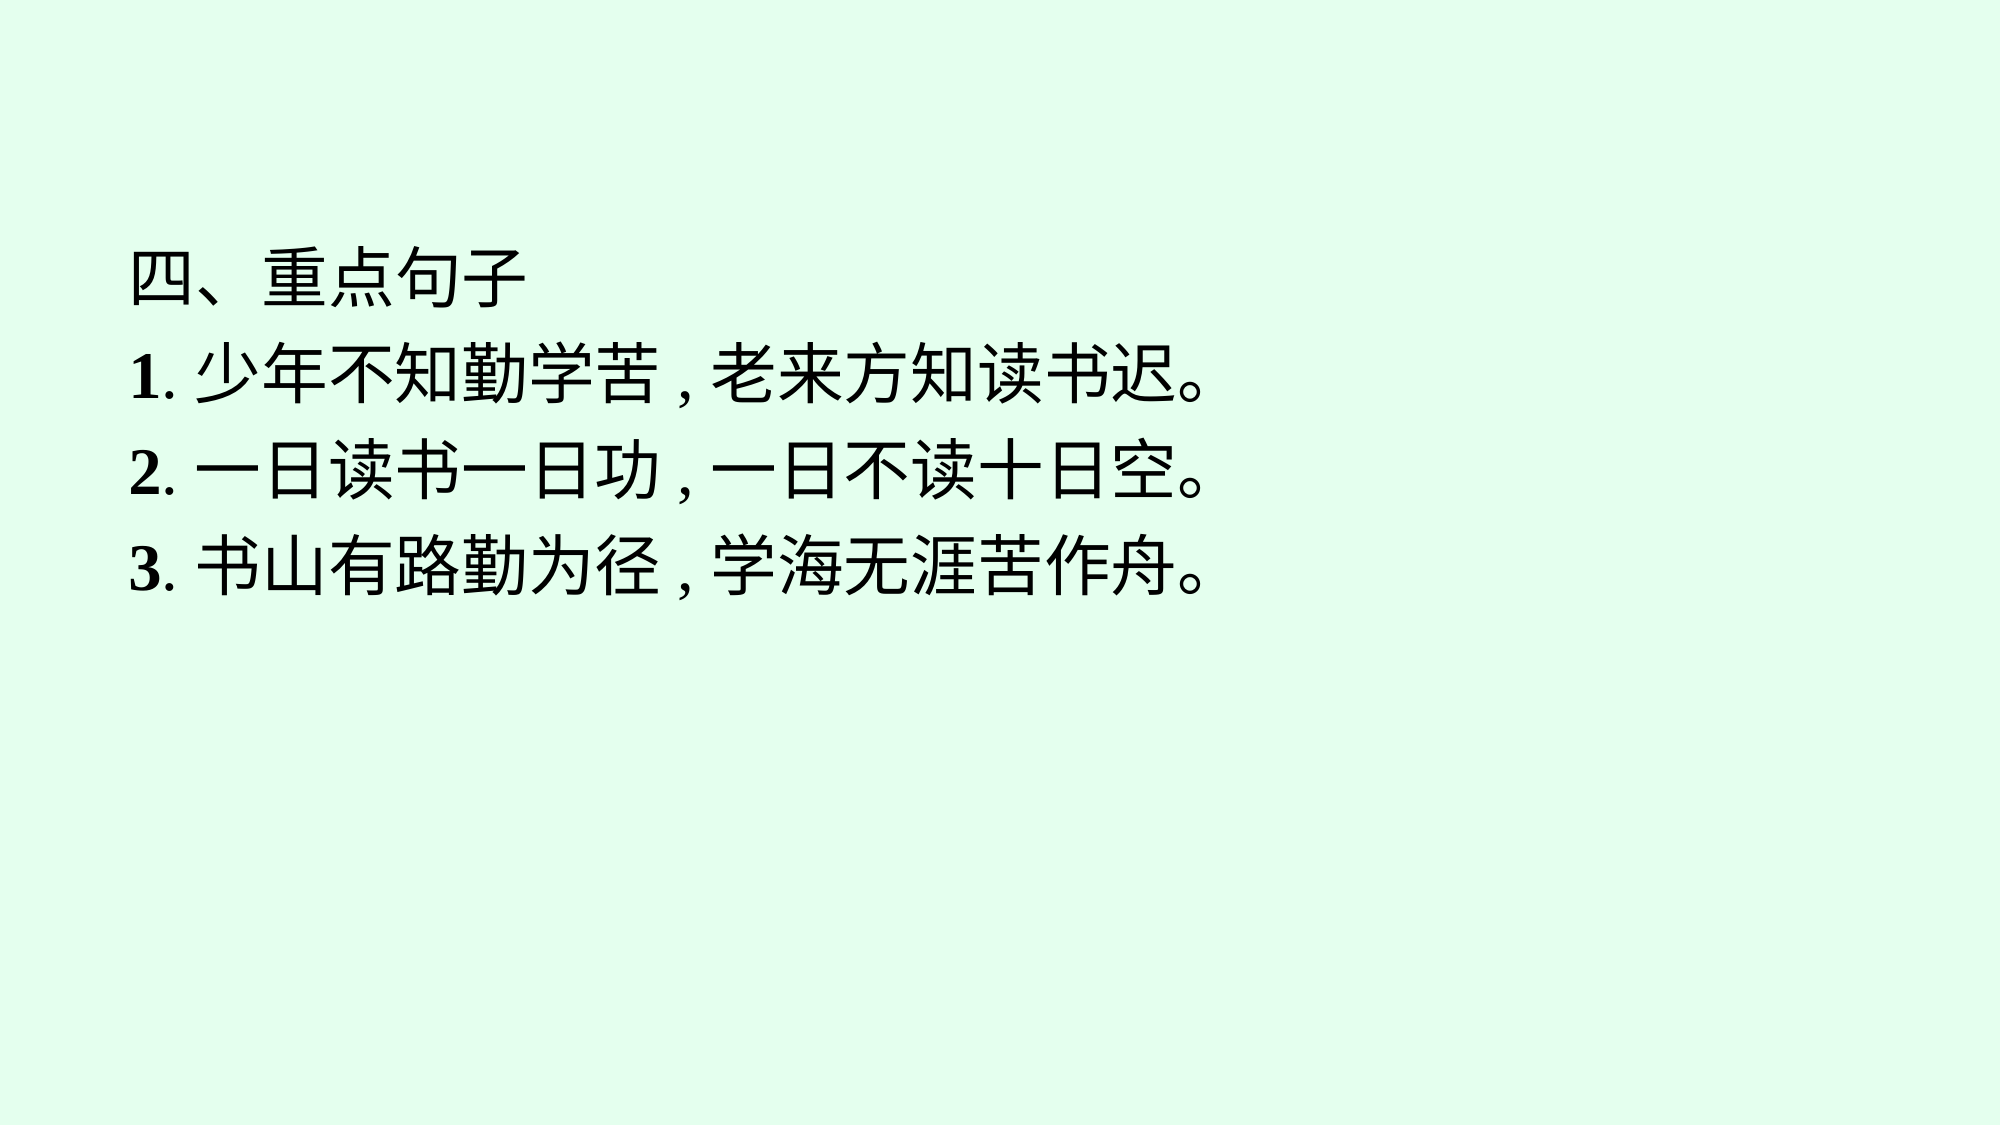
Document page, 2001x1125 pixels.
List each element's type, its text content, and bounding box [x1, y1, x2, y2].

text_box 四、重点句子 1.少年不知勤学苦,老来方知读书迟。 2.一日读书一日功,一日不读十日空。 3.书山有路勤为径,学海无涯苦作舟。 [113, 212, 1887, 612]
